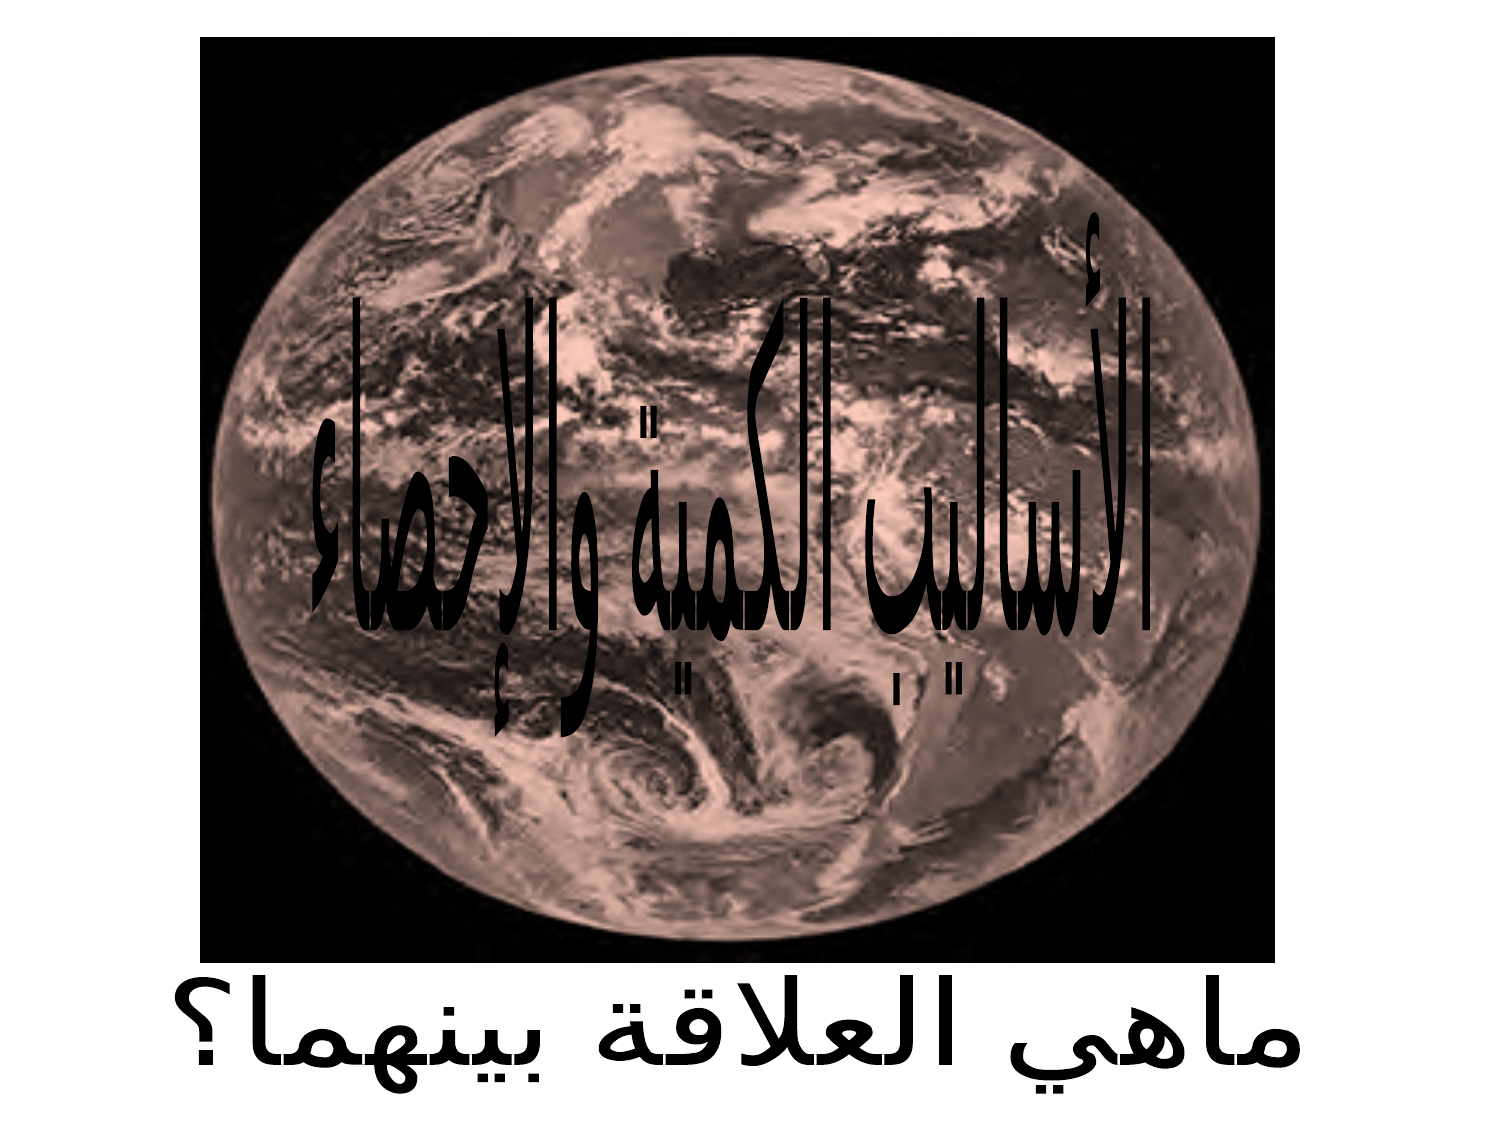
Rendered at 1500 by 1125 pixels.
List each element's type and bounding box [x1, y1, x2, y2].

picture [199, 37, 1275, 963]
